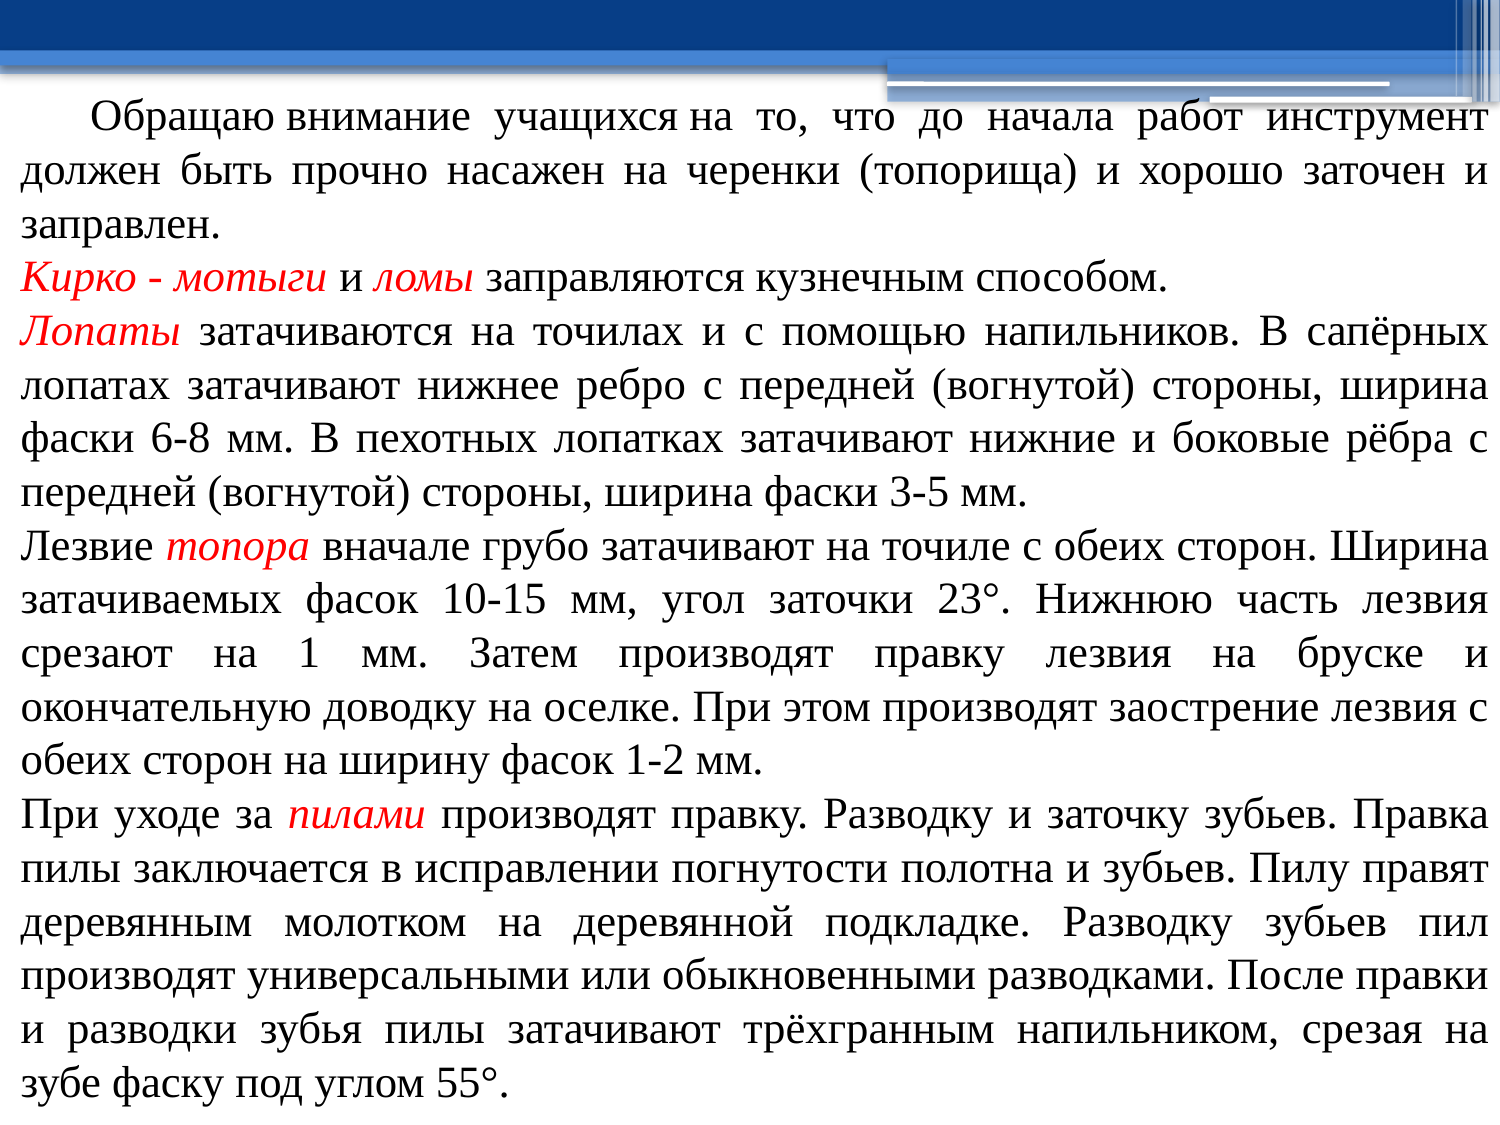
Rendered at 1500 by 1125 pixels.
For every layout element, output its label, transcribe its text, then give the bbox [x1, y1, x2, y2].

text_box Обращаю внимание учащихся на то, что до начала работ инструмент должен быть прочно насажен на черенки (топорища) и хорошо заточен и заправлен. Кирко - мотыги и ломы заправляются кузнечным способом. Лопаты затачиваются на точилах и с помощью напильников. В сапёрных лопатах затачивают нижнее ребро с передней (вогнутой) стороны, ширина фаски 6-8 мм. В пехотных лопатках затачивают нижние и боковые рёбра с передней (вогнутой) стороны, ширина фаски 3-5 мм. Лезвие топора вначале грубо затачивают на точиле с обеих сторон. Ширина затачиваемых фасок 10-15 мм, угол заточки 23°. Нижнюю часть лезвия срезают на 1 мм. Затем производят правку лезвия на бруске и окончательную доводку на оселке. При этом производят заострение лезвия с обеих сторон на ширину фасок 1-2 мм. При уходе за пилами производят правку. Разводку и заточку зубьев. Правка пилы заключается в исправлении погнутости полотна и зубьев. Пилу правят деревянным молотком на деревянной подкладке. Разводку зубьев пил производят универсальными или обыкновенными разводками. После правки и разводки зубья пилы затачивают трёхгранным напильником, срезая на зубе фаску под углом 55°. [5, 78, 1500, 1114]
